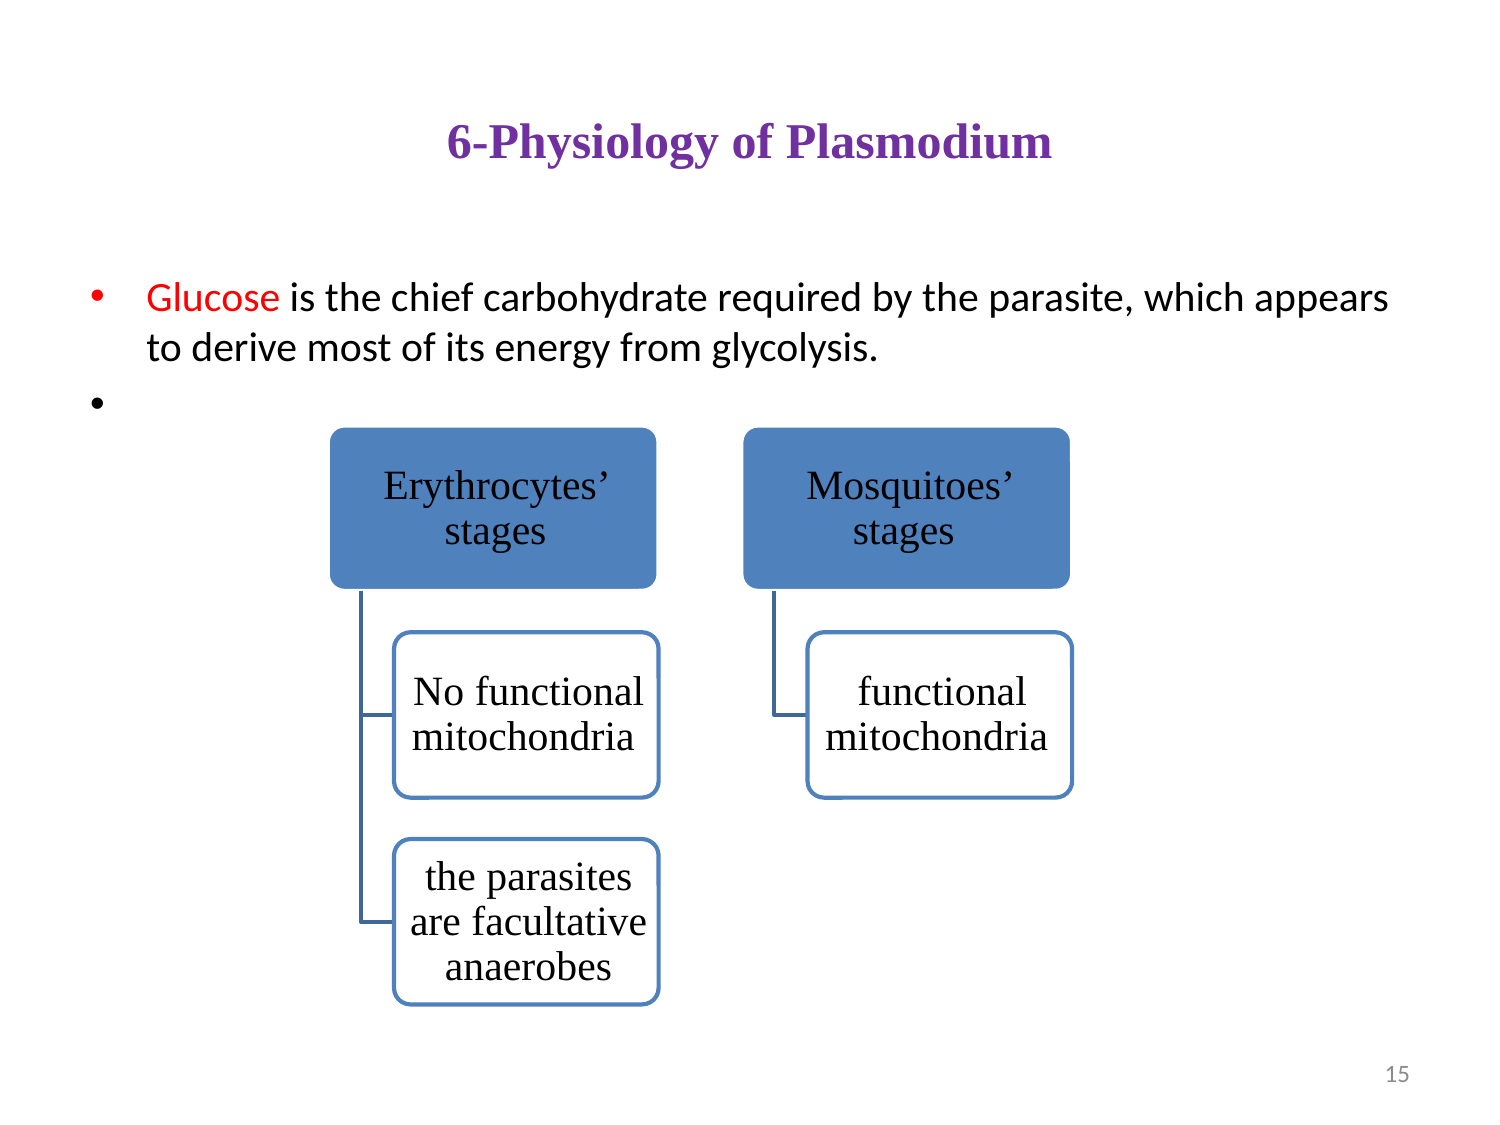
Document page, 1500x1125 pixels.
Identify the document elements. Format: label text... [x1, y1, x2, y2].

title 6-Physiology of Plasmodium [75, 45, 1425, 233]
list Glucose is the chief carbohydrate required by the parasite, which appears to derive most of its energy from glycolysis. [75, 262, 1425, 1005]
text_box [74, 424, 1326, 1006]
slide_number 15 [1074, 1042, 1425, 1103]
